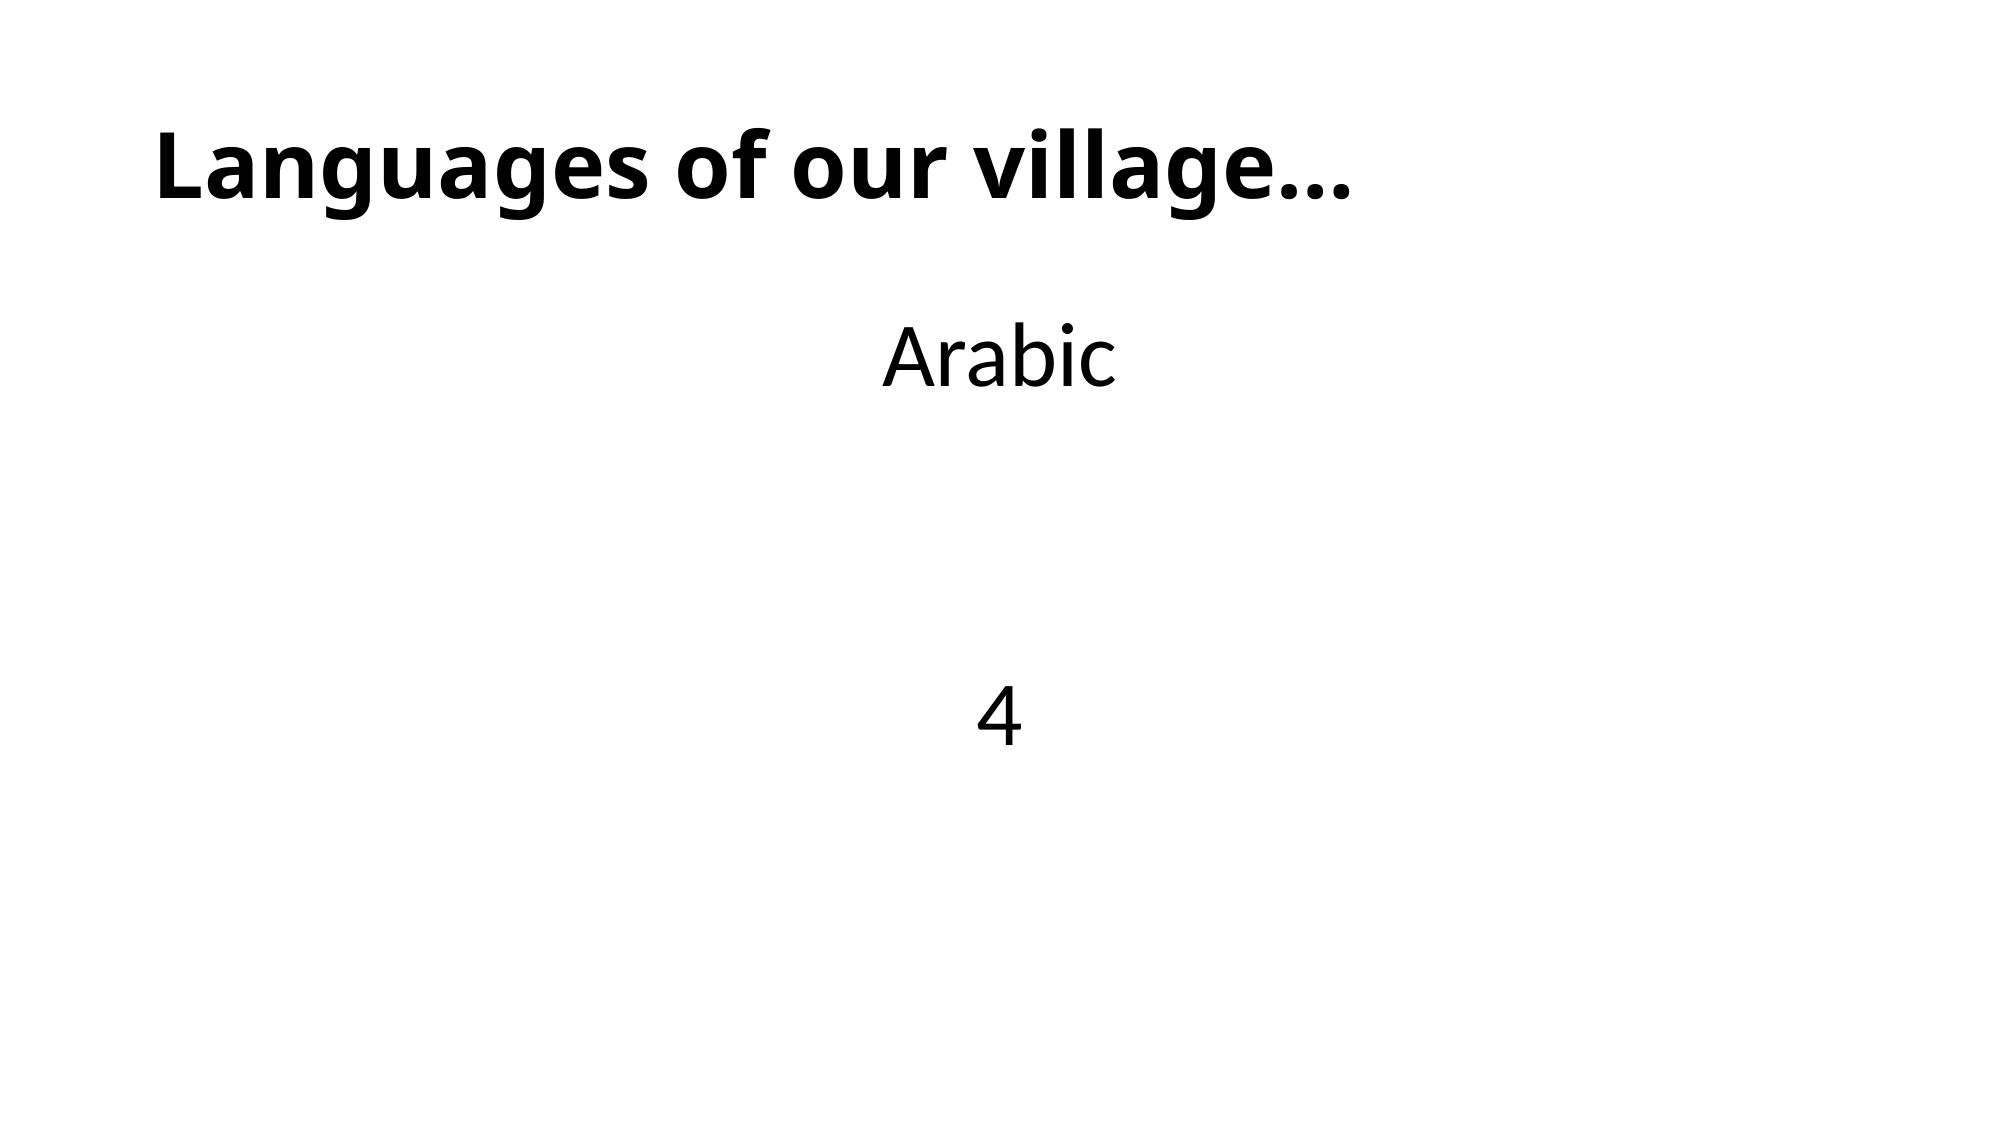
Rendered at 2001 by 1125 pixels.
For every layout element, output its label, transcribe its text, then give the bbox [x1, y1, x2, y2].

list Arabic 4 [137, 299, 1863, 1014]
title Languages of our village… [137, 59, 1863, 278]
